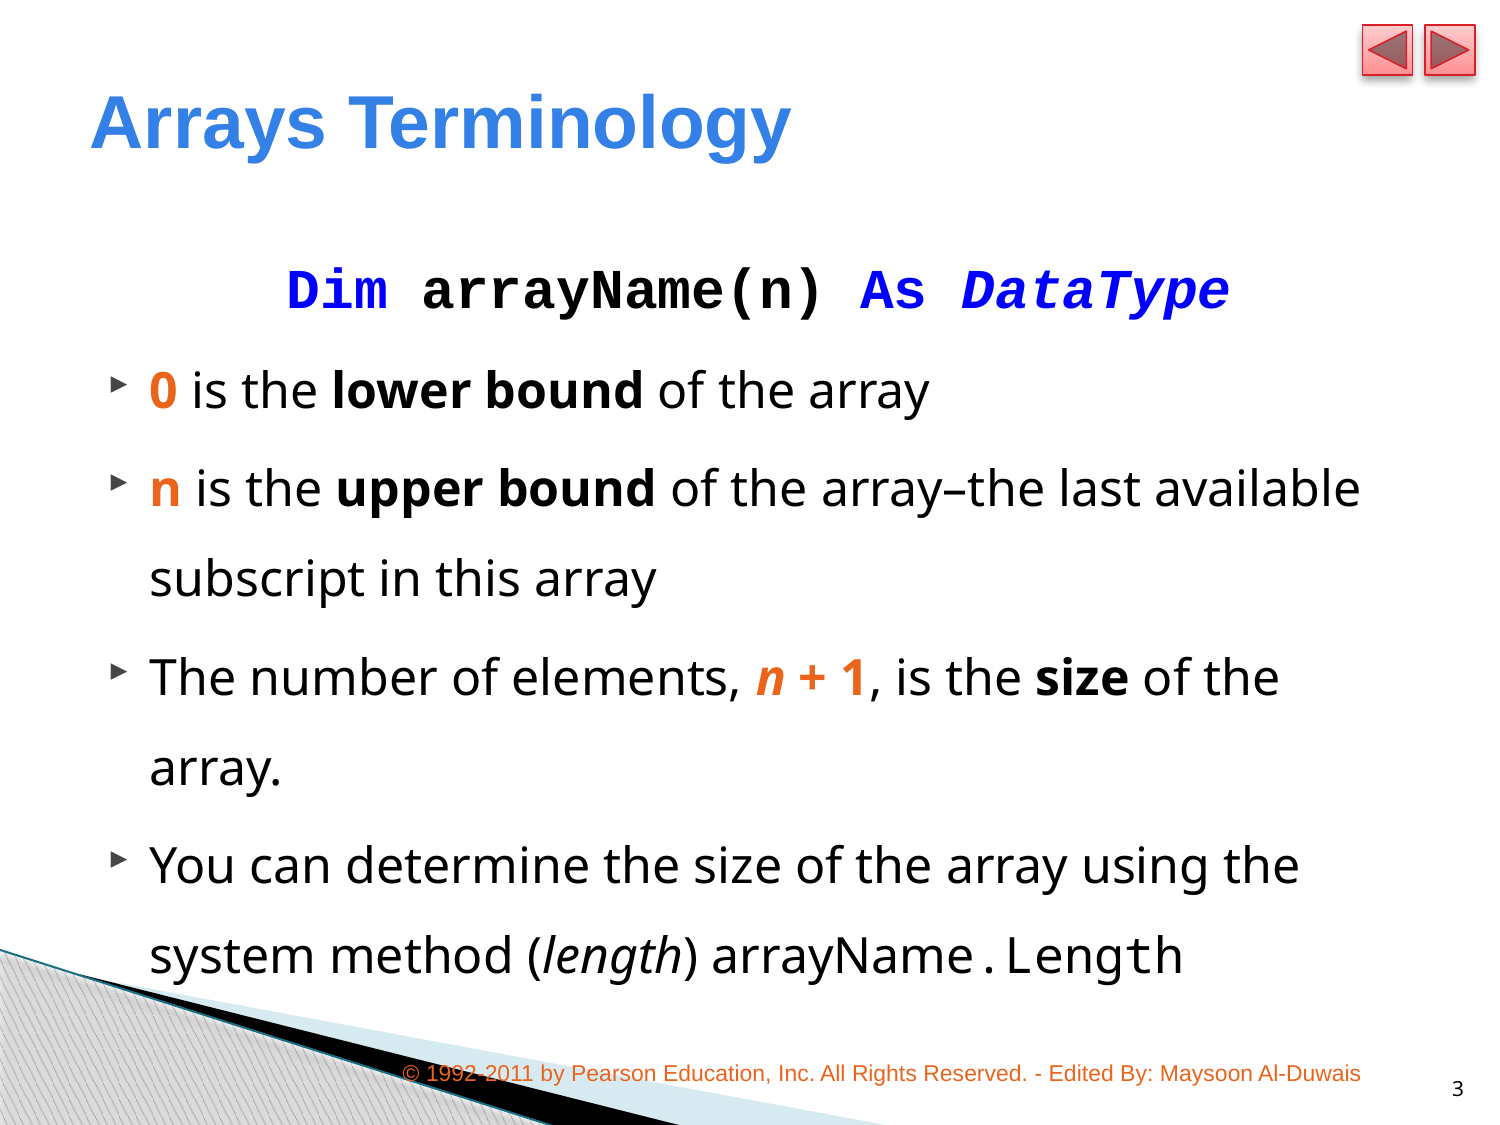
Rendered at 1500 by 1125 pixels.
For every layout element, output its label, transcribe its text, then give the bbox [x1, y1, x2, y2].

slide_number 3 [1418, 1051, 1479, 1112]
list Dim arrayName(n) As DataType 0 is the lower bound of the array n is the upper bound of the array–the last available subscript in this array The number of elements, n + 1, is the size of the array. You can determine the size of the array using the system method (length) arrayName.Length [74, 244, 1426, 988]
title Arrays Terminology [75, 24, 1425, 213]
footer © 1992-2011 by Pearson Education, Inc. All Rights Reserved. - Edited By: Maysoon Al-Duwais [387, 1051, 1418, 1112]
